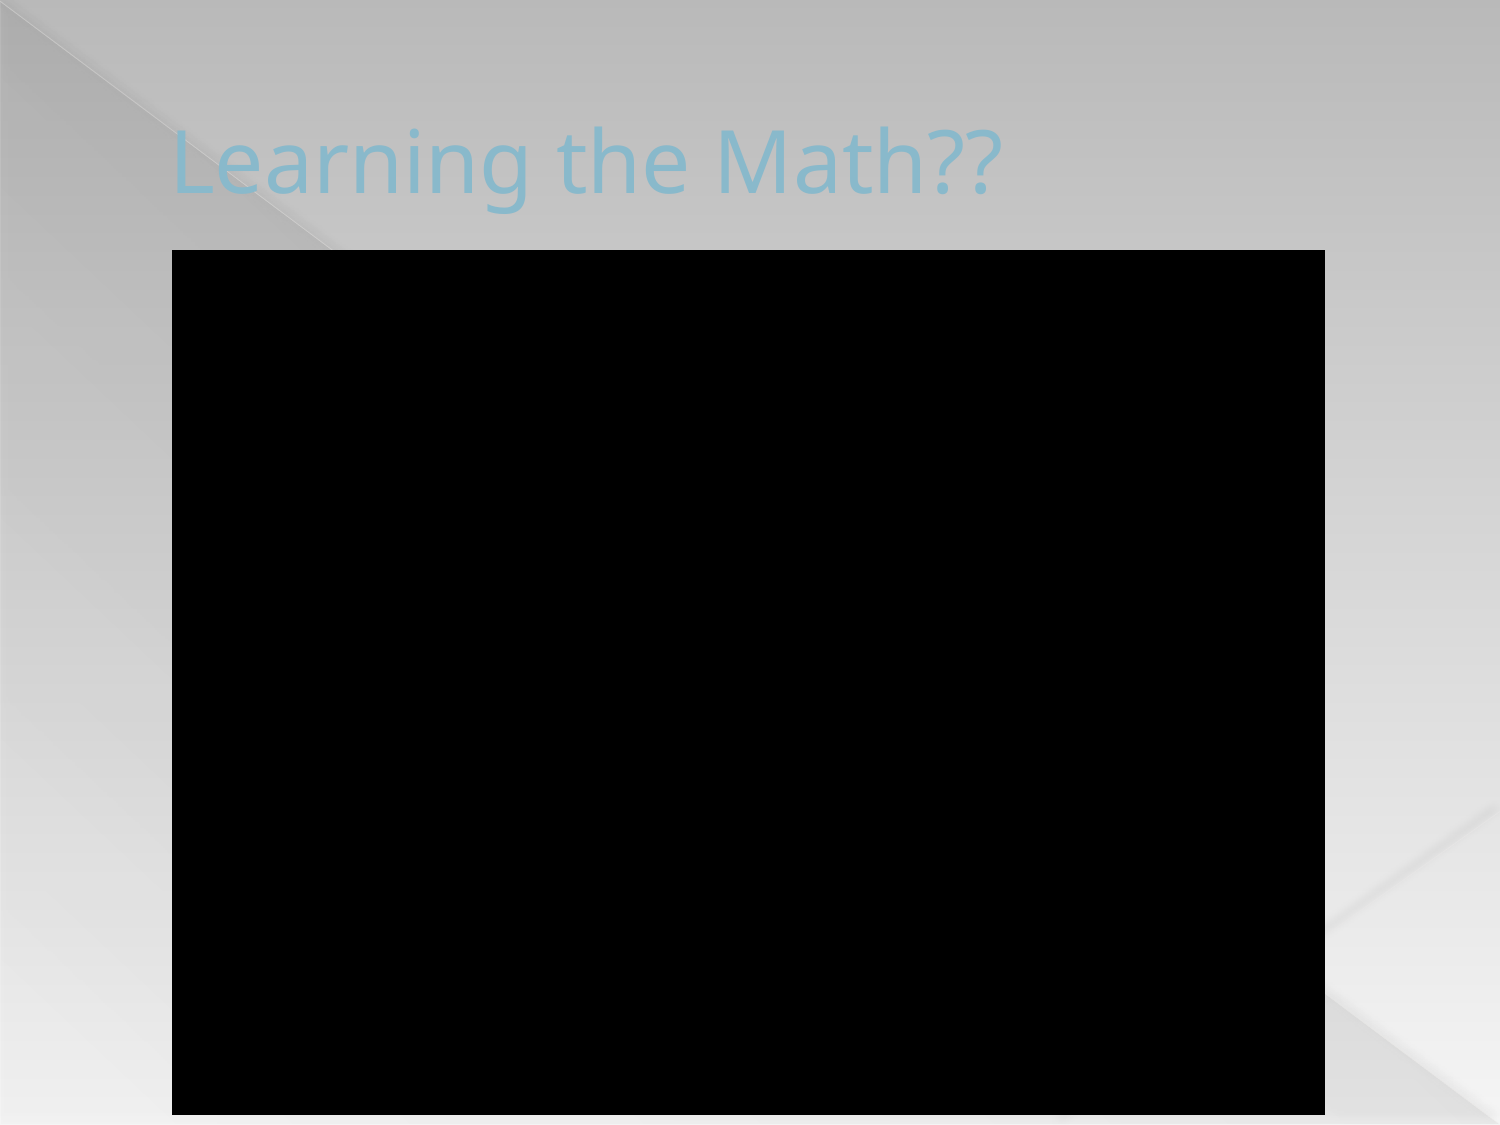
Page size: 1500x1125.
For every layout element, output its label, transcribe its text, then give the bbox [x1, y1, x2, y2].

title Learning the Math?? [75, 43, 1425, 274]
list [171, 249, 1326, 1116]
